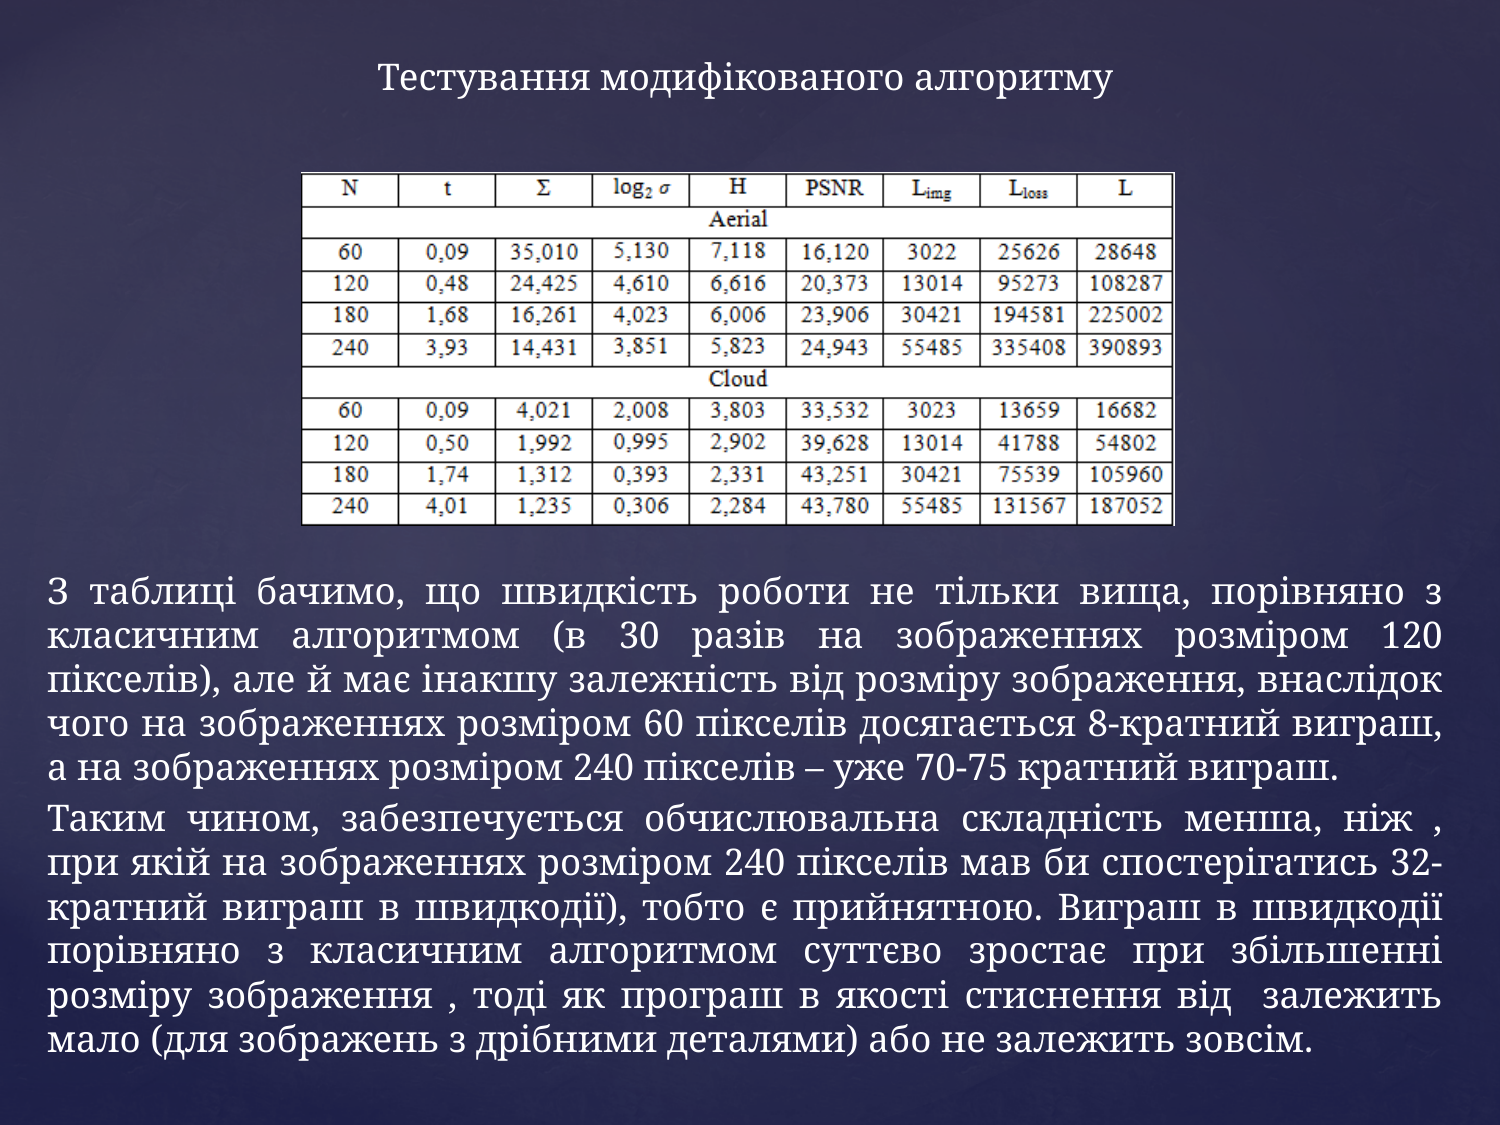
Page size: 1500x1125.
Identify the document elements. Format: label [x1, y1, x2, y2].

picture [300, 172, 1175, 527]
